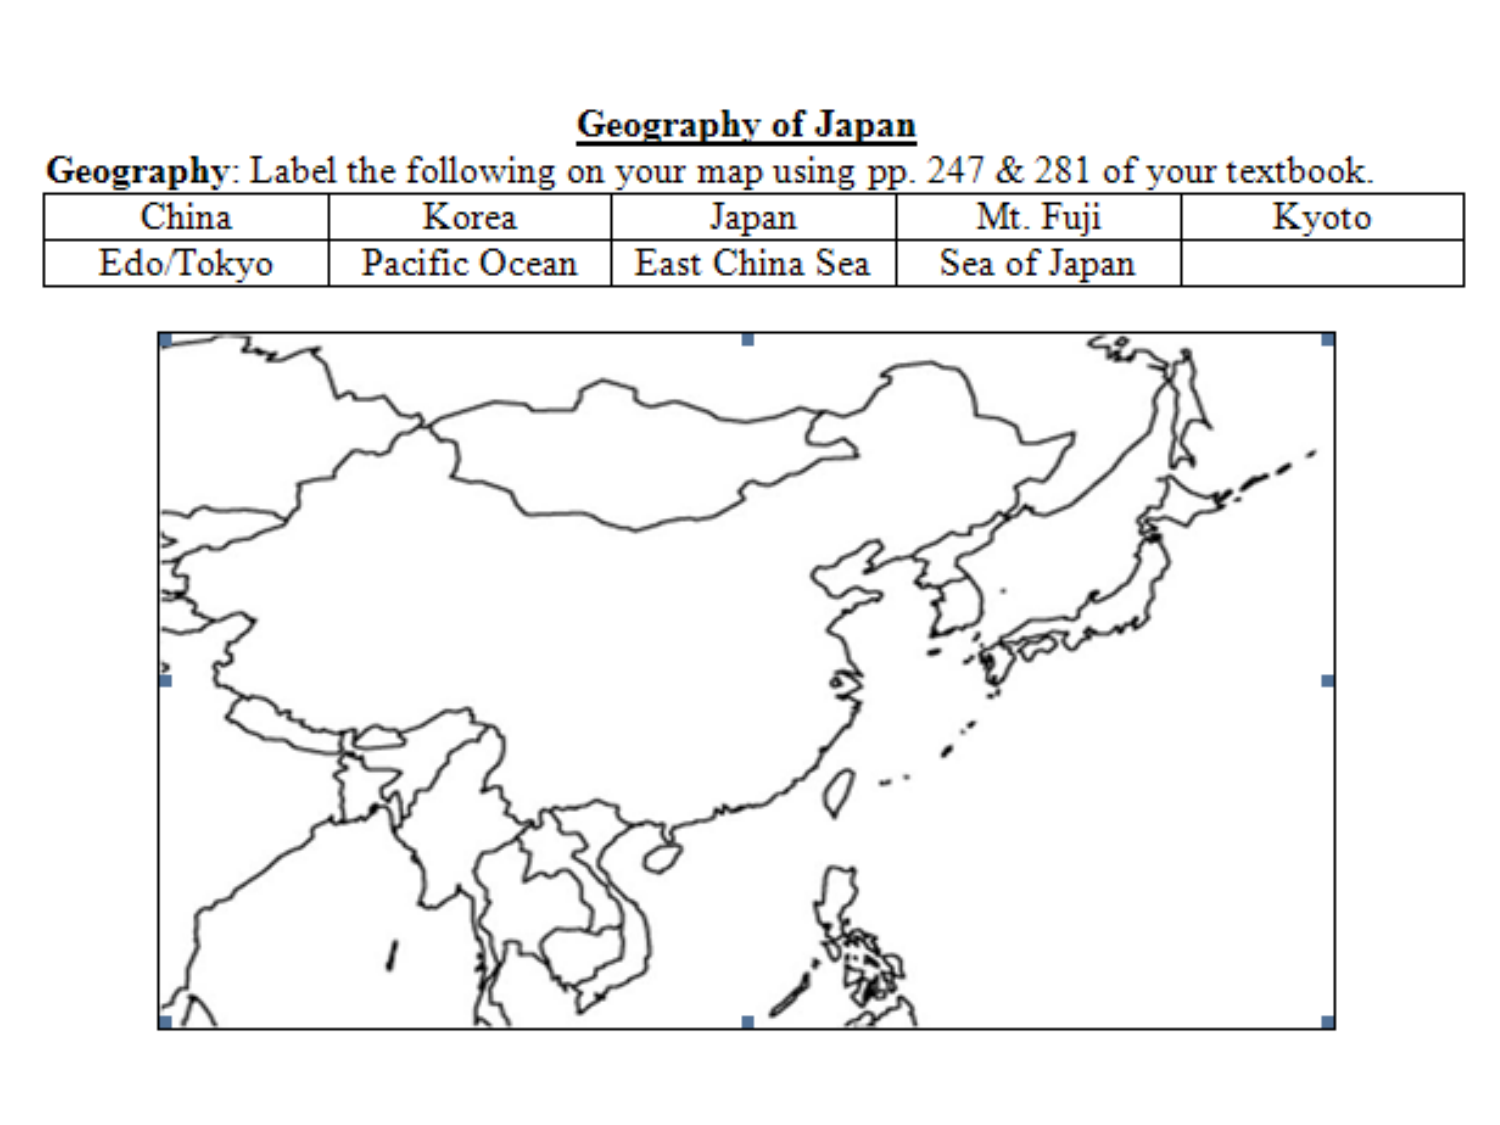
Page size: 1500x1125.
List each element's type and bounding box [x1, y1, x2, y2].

list [2, 30, 1500, 1076]
